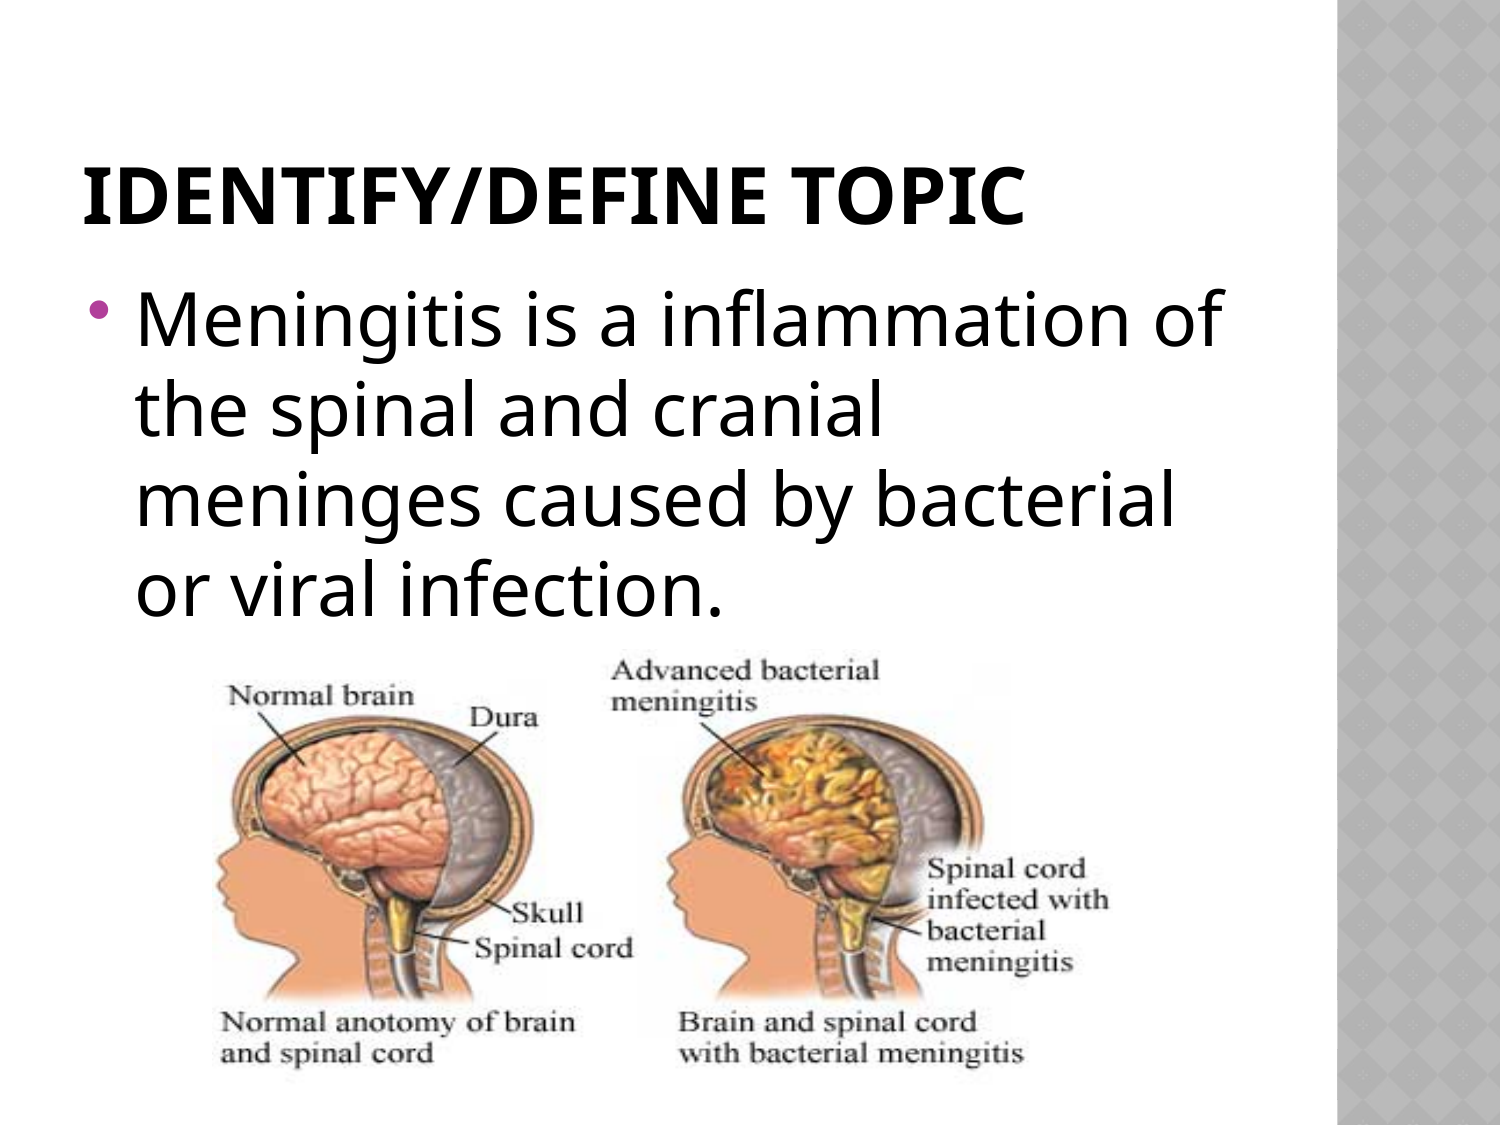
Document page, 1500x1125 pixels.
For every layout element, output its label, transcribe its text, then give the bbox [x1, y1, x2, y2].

title Identify/define topic [75, 52, 1263, 240]
picture [211, 649, 1113, 1088]
list Meningitis is a inflammation of the spinal and cranial meninges caused by bacterial or viral infection. [75, 264, 1263, 1059]
